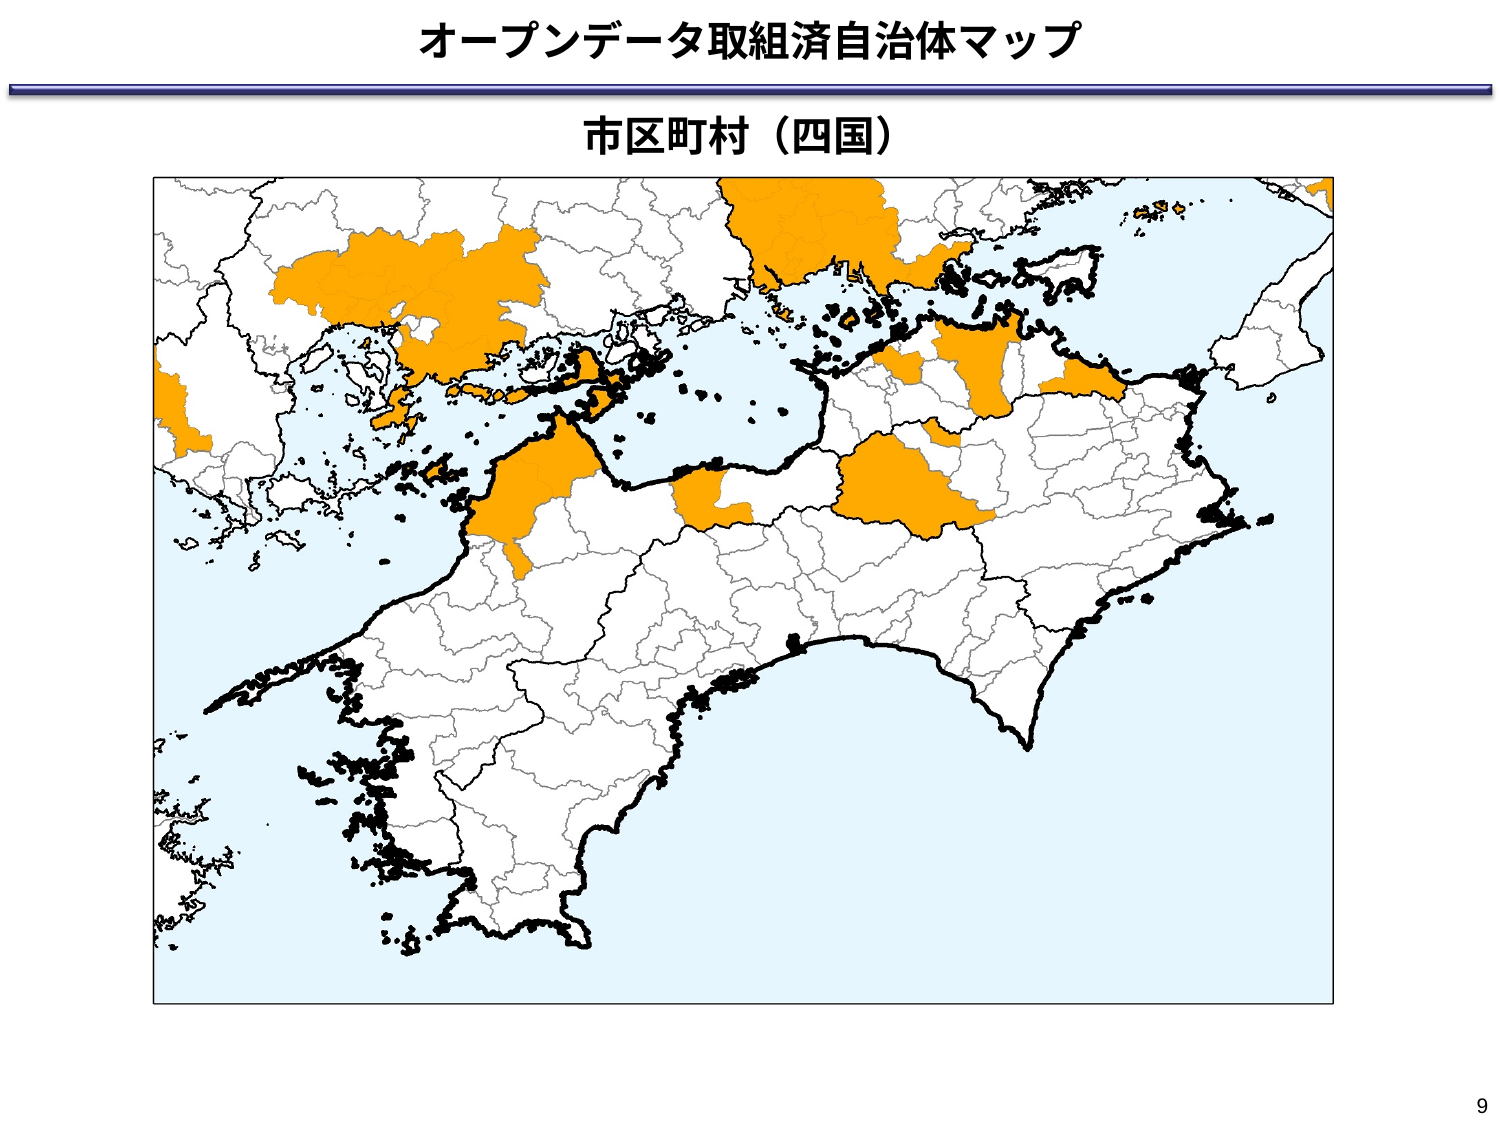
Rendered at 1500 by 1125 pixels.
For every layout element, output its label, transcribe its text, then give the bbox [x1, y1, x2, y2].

picture [0, 83, 1500, 109]
picture [139, 163, 1347, 1017]
text_box 市区町村（四国） [563, 101, 937, 162]
slide_number 9 [1149, 1078, 1500, 1124]
text_box オープンデータ取組済自治体マップ [0, 0, 1500, 83]
